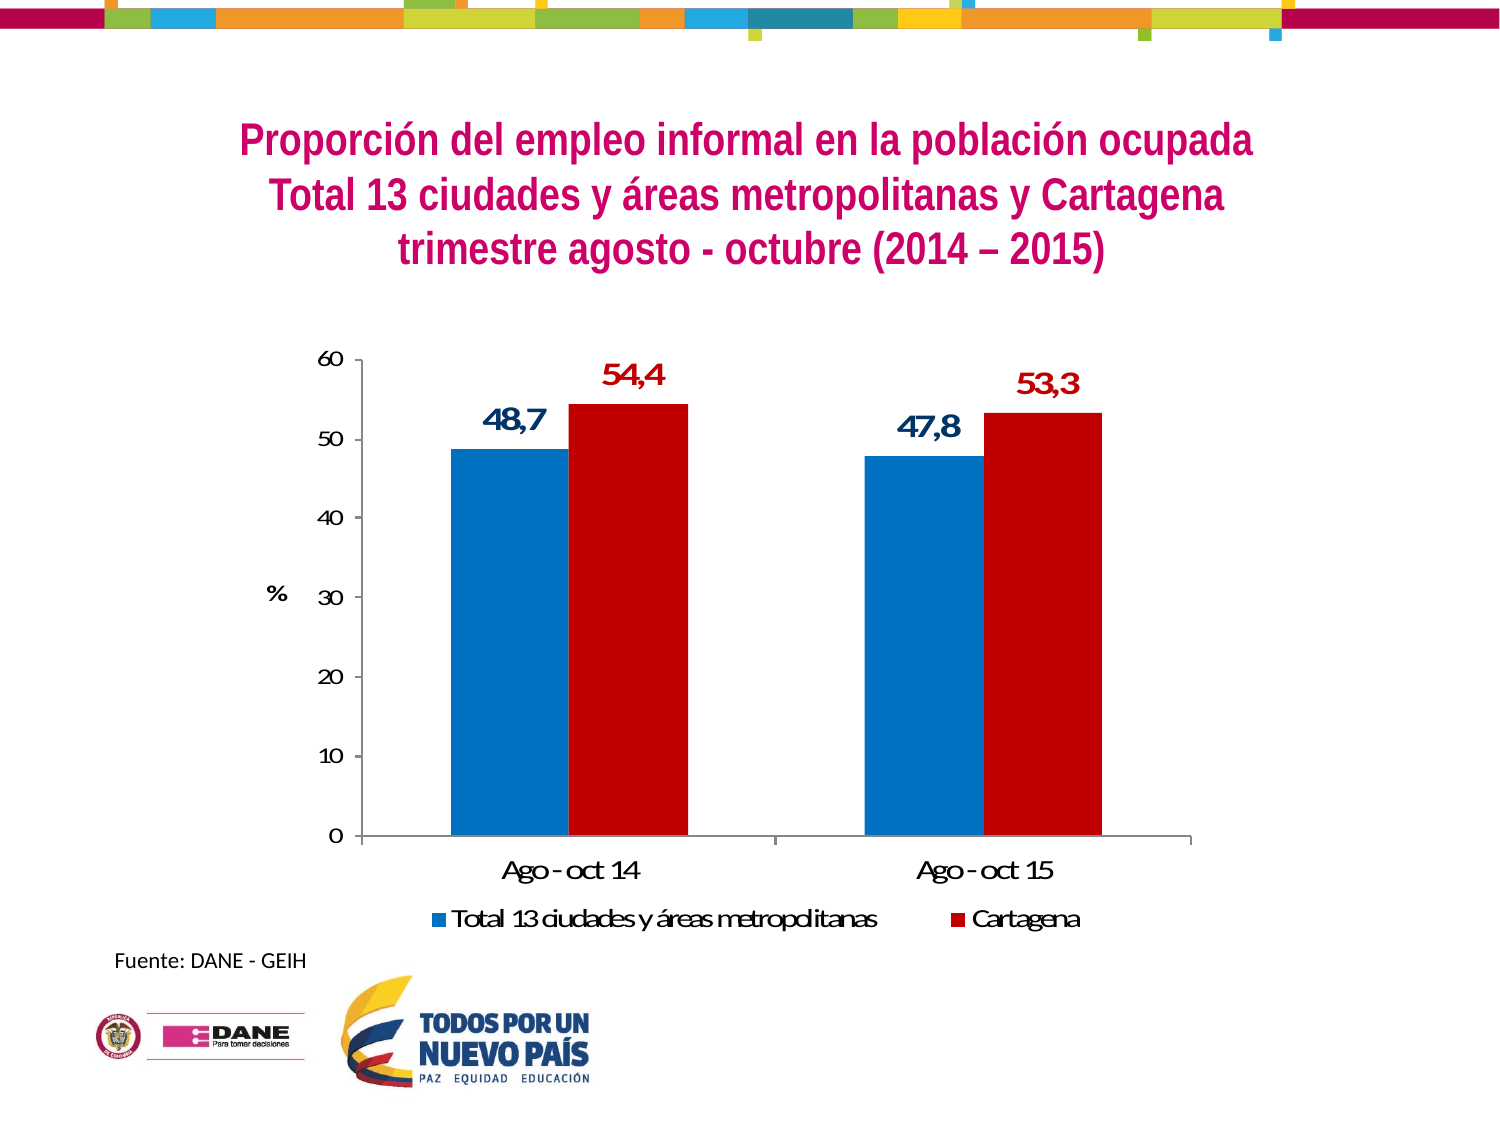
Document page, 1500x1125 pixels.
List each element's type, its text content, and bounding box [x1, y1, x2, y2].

picture [249, 332, 1215, 952]
picture [0, 0, 1500, 41]
text_box Proporción del empleo informal en la población ocupada Total 13 ciudades y áreas metropolitanas y Cartagena trimestre agosto - octubre (2014 – 2015) [182, 101, 1311, 282]
text_box Fuente: DANE - GEIH [99, 937, 328, 980]
picture [52, 955, 632, 1118]
